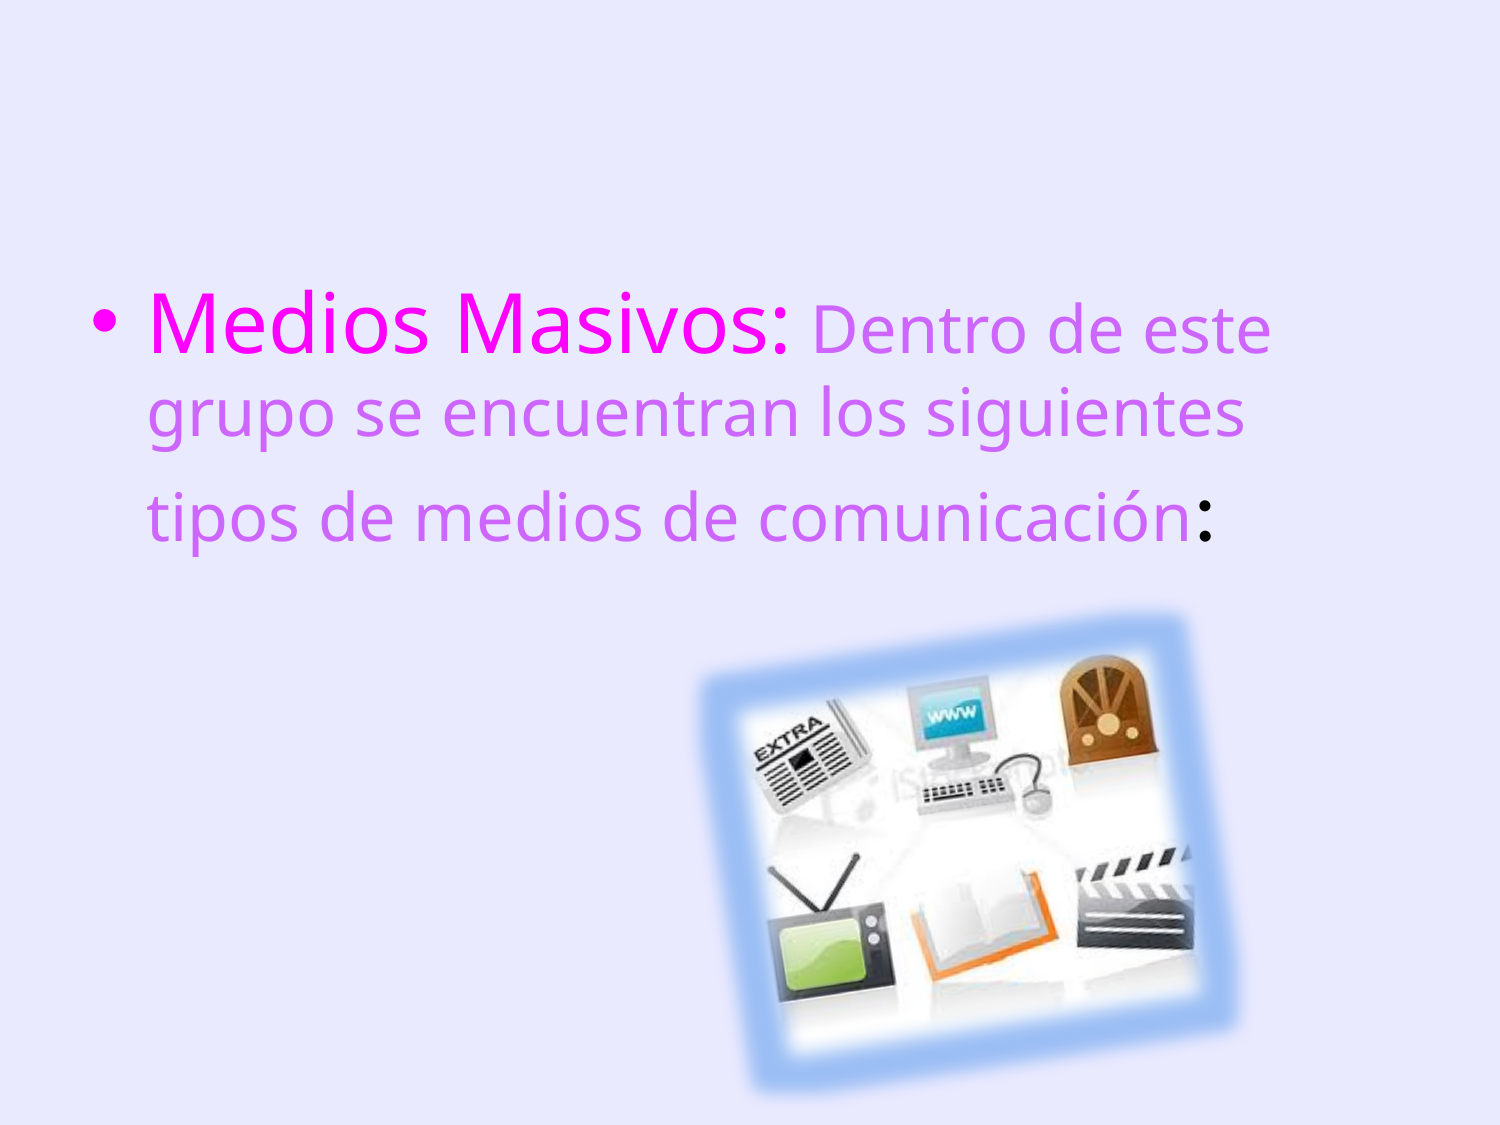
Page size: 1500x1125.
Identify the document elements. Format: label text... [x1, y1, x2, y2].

picture [737, 655, 1201, 1050]
list Medios Masivos: Dentro de este grupo se encuentran los siguientes tipos de medios de comunicación: [75, 262, 1425, 1005]
